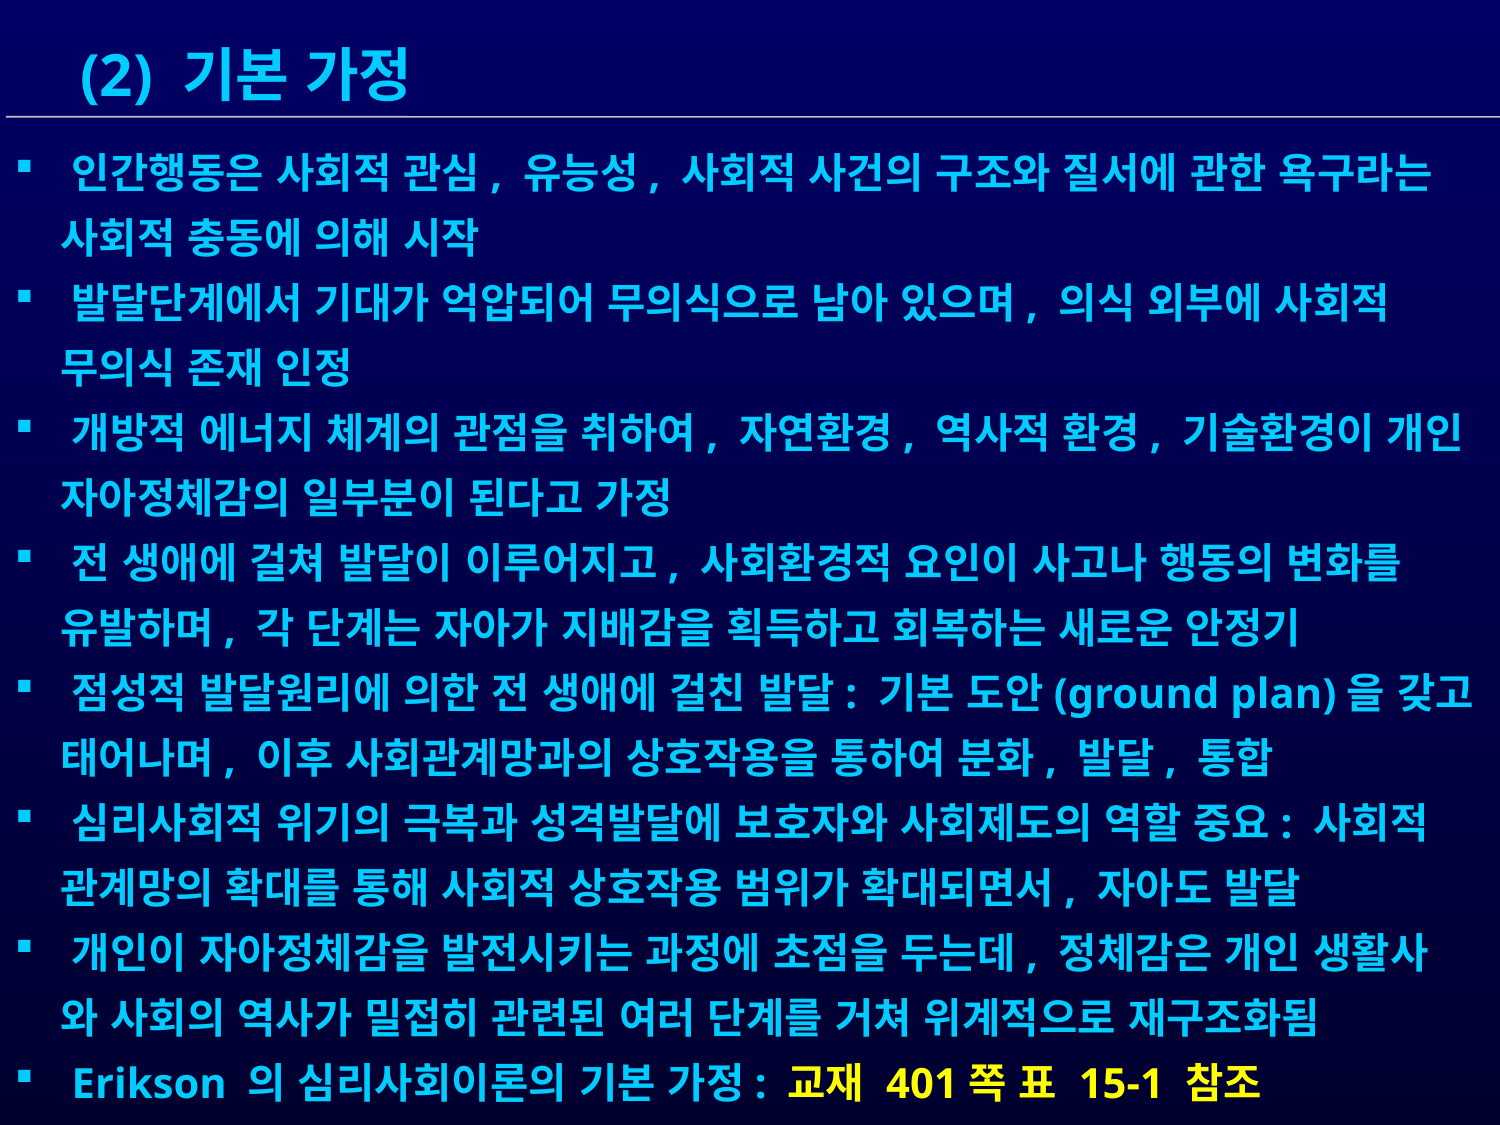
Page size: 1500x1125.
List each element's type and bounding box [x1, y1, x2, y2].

text_box [0, 30, 1500, 1124]
